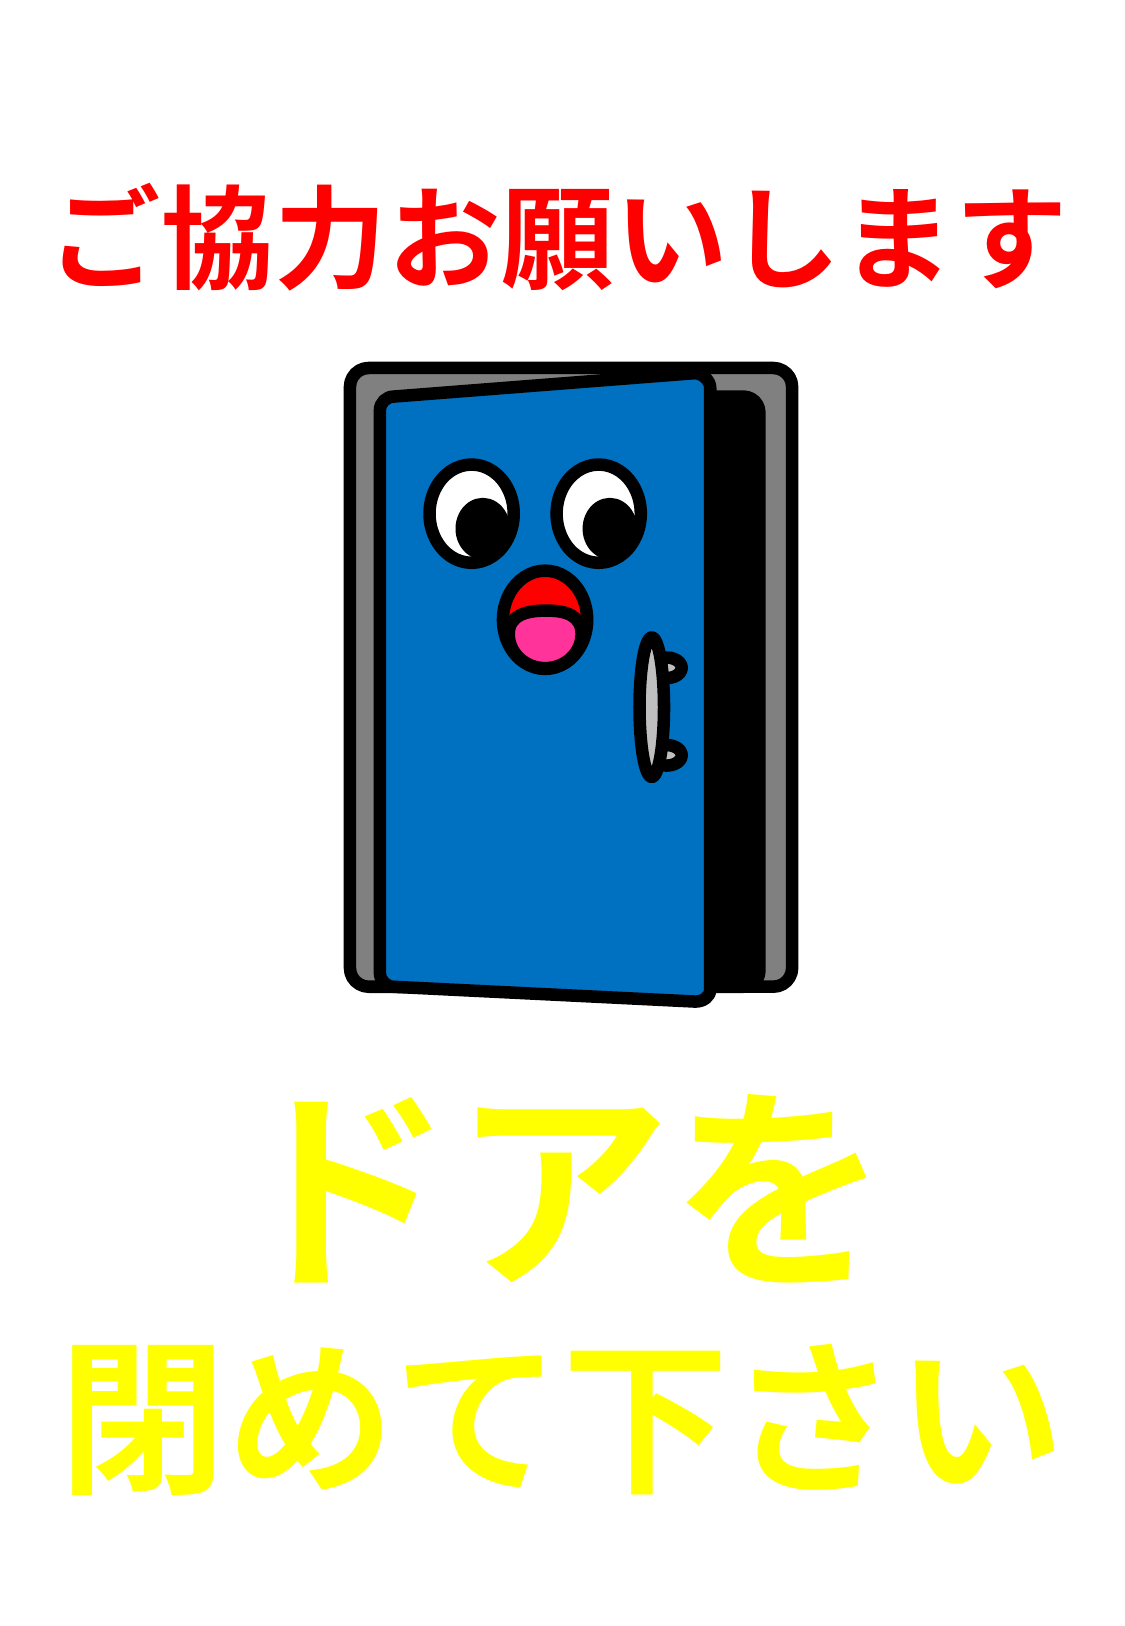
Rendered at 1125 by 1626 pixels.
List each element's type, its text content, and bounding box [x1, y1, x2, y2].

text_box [349, 367, 793, 1002]
text_box ご協力お願いします [0, 160, 1125, 311]
text_box ドアを 閉めて下さい [0, 1046, 1125, 1521]
